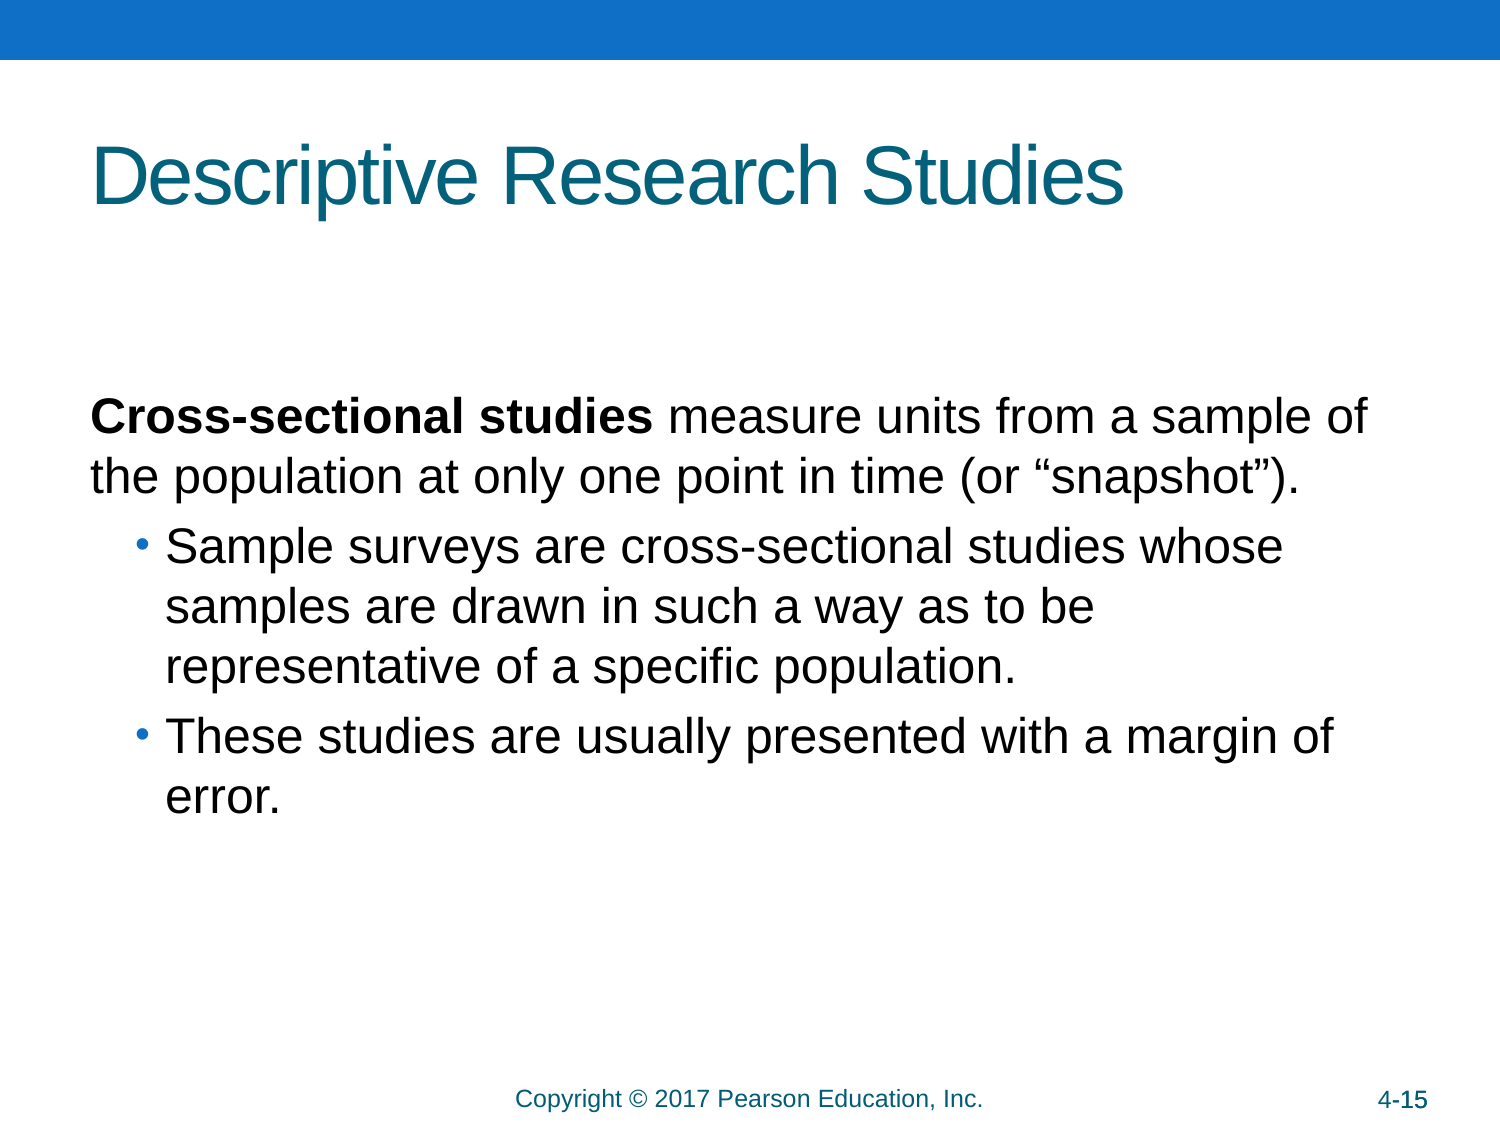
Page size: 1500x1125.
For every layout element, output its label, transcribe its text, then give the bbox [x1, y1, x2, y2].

slide_number 4-15 [1074, 1042, 1425, 1103]
list Cross-sectional studies measure units from a sample of the population at only one point in time (or “snapshot”). Sample surveys are cross-sectional studies whose samples are drawn in such a way as to be representative of a specific population. These studies are usually presented with a margin of error. [75, 376, 1425, 1125]
title Descriptive Research Studies [75, 90, 1425, 253]
